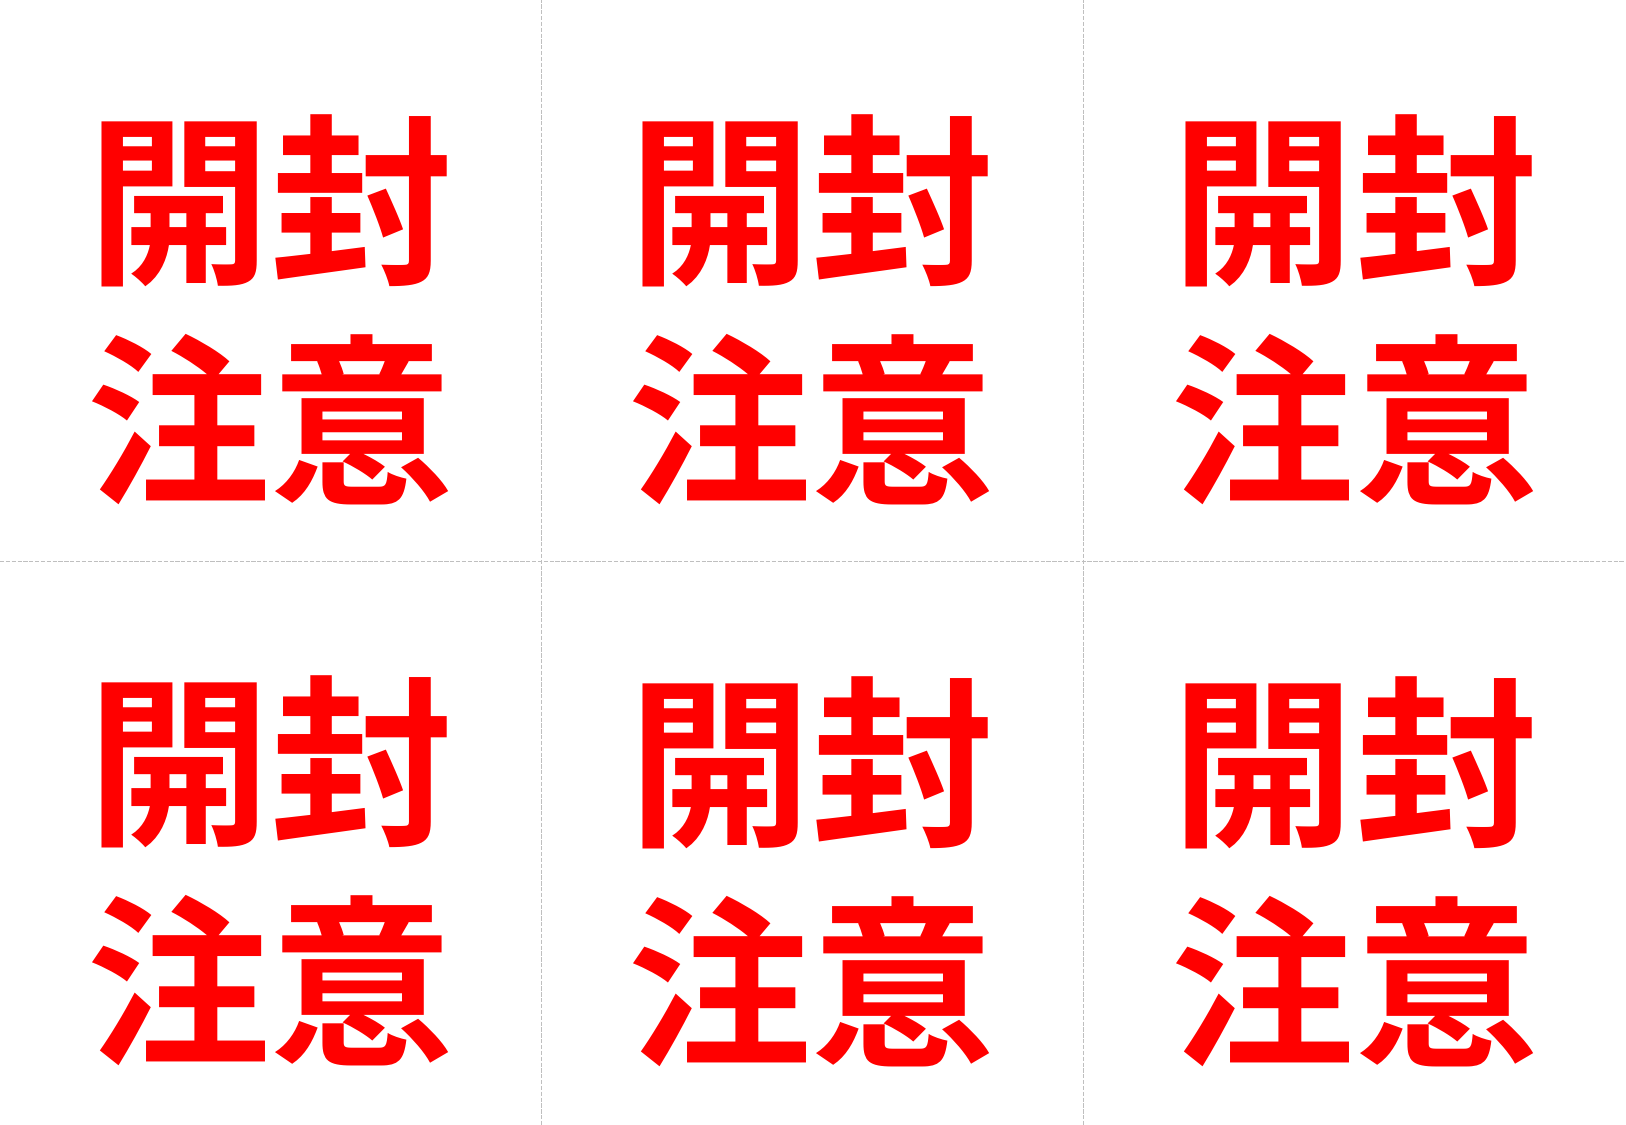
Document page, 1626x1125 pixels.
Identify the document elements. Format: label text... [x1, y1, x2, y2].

text_box 開封 注意 [628, 649, 995, 1090]
text_box 開封 注意 [87, 86, 455, 527]
text_box 開封 注意 [628, 86, 995, 527]
text_box 開封 注意 [1171, 649, 1539, 1090]
text_box 開封 注意 [1171, 86, 1539, 527]
text_box 開封 注意 [87, 648, 455, 1089]
